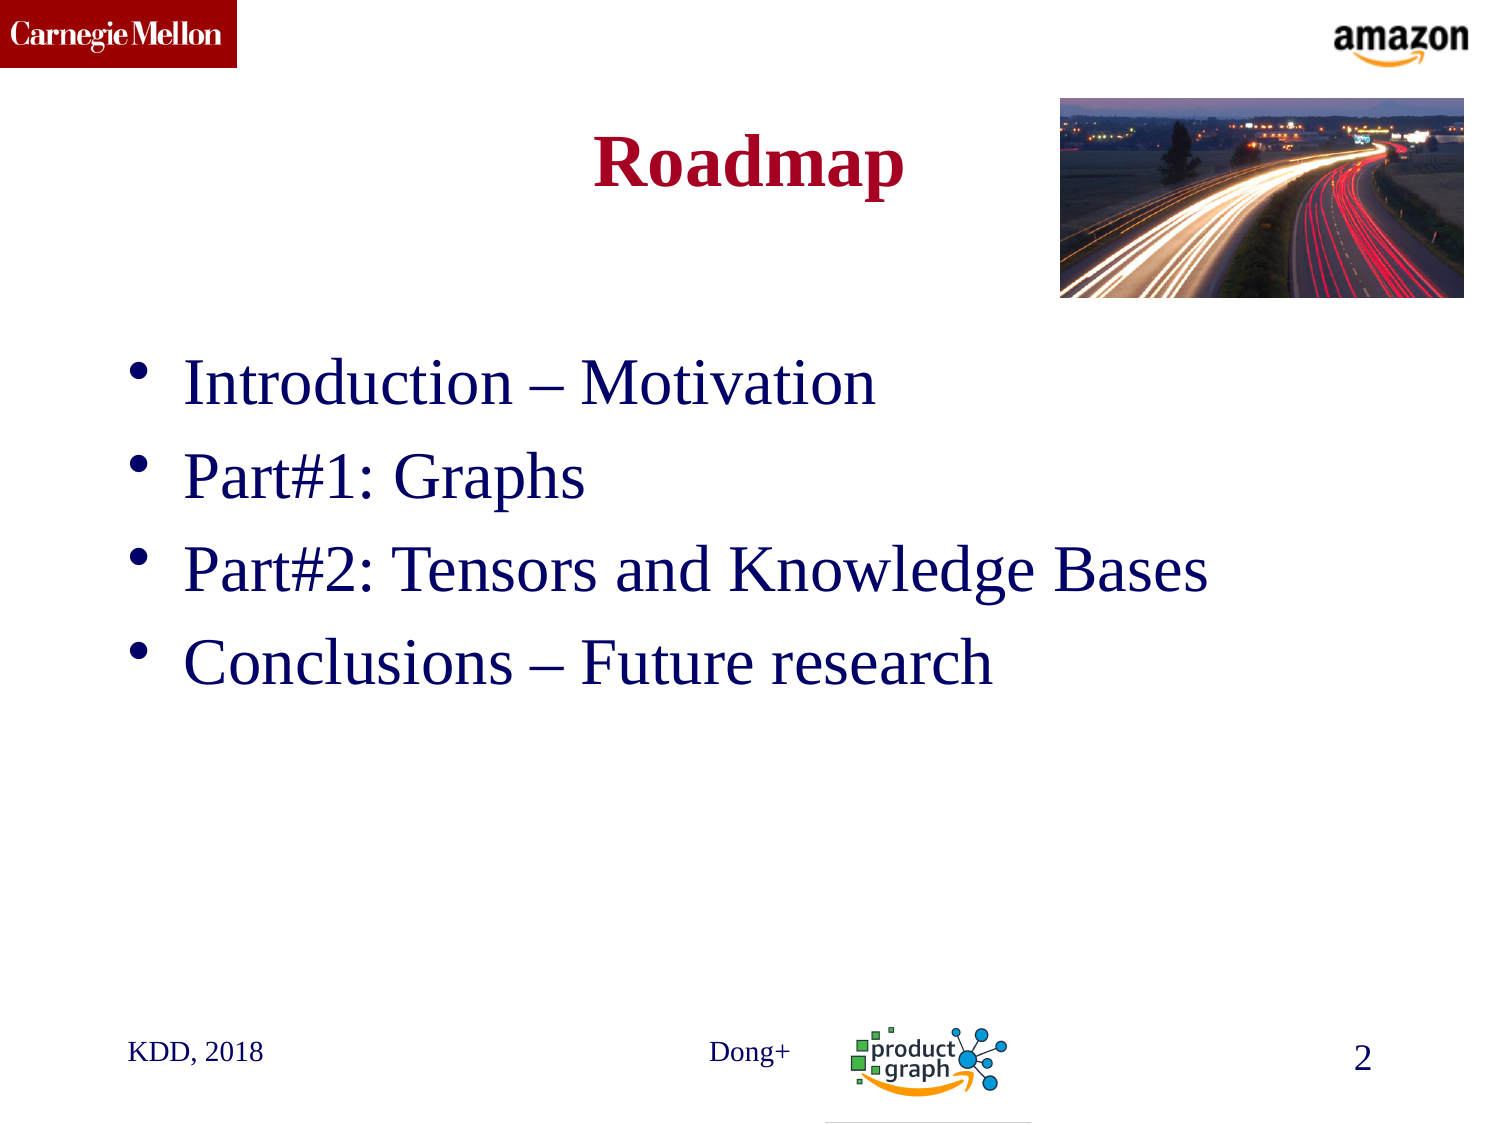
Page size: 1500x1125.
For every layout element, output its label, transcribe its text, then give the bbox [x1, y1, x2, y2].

picture [0, 0, 237, 68]
footer Dong+ [512, 1024, 988, 1101]
title Roadmap [112, 99, 1058, 213]
picture [1322, 4, 1484, 88]
list Introduction – Motivation Part#1: Graphs Part#2: Tensors and Knowledge Bases Conclusions – Future research [112, 237, 1388, 1001]
slide_number 2 [1074, 1024, 1388, 1101]
slide_number KDD, 2018 [112, 1024, 426, 1101]
picture [1060, 98, 1464, 299]
